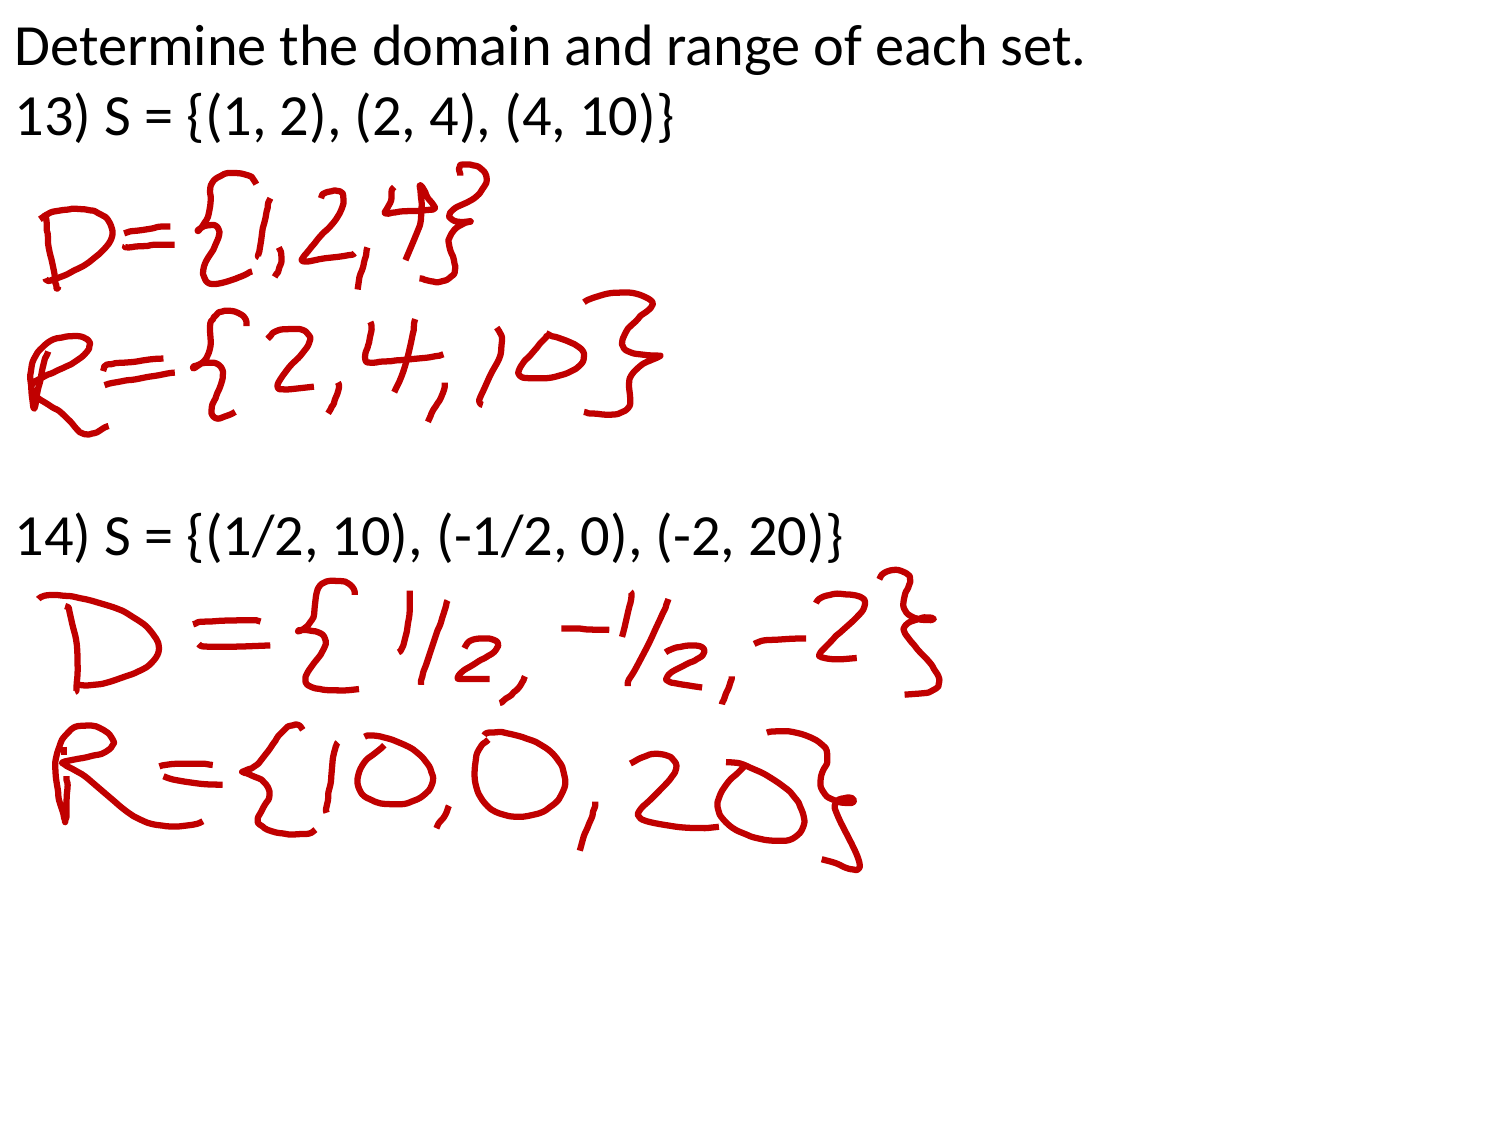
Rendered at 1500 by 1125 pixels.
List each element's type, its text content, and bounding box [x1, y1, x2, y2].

text_box [561, 627, 610, 631]
text_box [159, 762, 213, 768]
text_box [196, 172, 257, 285]
text_box [499, 676, 526, 704]
text_box [408, 340, 444, 361]
text_box [753, 637, 807, 645]
text_box [583, 291, 662, 416]
text_box [356, 734, 434, 805]
text_box [364, 321, 409, 364]
text_box [297, 580, 360, 692]
text_box [621, 591, 633, 638]
text_box [241, 723, 316, 836]
text_box [626, 598, 670, 687]
text_box [665, 644, 706, 689]
text_box [766, 730, 861, 871]
text_box [456, 637, 499, 680]
text_box [29, 335, 109, 436]
text_box [123, 225, 171, 235]
text_box [716, 761, 806, 842]
text_box [39, 207, 114, 282]
text_box [198, 643, 271, 648]
text_box [473, 731, 567, 818]
text_box [356, 247, 369, 290]
text_box [435, 805, 450, 829]
text_box [102, 357, 164, 372]
text_box [420, 600, 449, 685]
text_box [419, 163, 488, 284]
text_box [325, 741, 339, 814]
text_box [163, 775, 223, 786]
text_box [630, 753, 720, 829]
text_box [192, 309, 248, 420]
text_box [54, 724, 204, 828]
text_box [398, 590, 411, 654]
text_box [257, 197, 272, 258]
text_box [267, 328, 315, 391]
text_box [427, 382, 446, 423]
text_box [721, 676, 733, 705]
text_box [104, 371, 175, 386]
text_box [383, 184, 436, 261]
text_box [273, 247, 283, 278]
text_box [517, 332, 583, 379]
text_box [579, 801, 596, 851]
text_box [192, 619, 261, 626]
text_box [327, 382, 340, 414]
text_box [54, 280, 59, 290]
text_box [37, 594, 160, 687]
text_box [300, 189, 356, 263]
text_box [815, 592, 866, 661]
text_box [393, 318, 416, 393]
text_box [478, 327, 503, 406]
text_box [124, 243, 175, 249]
text_box [878, 569, 941, 696]
text_box Determine the domain and range of each set. 13) S = {(1, 2), (2, 4), (4, 10)} 14) S = {(1/2, 10), (-1/2, 0), (-2, 20)} [0, 0, 1125, 575]
text_box [73, 680, 78, 693]
